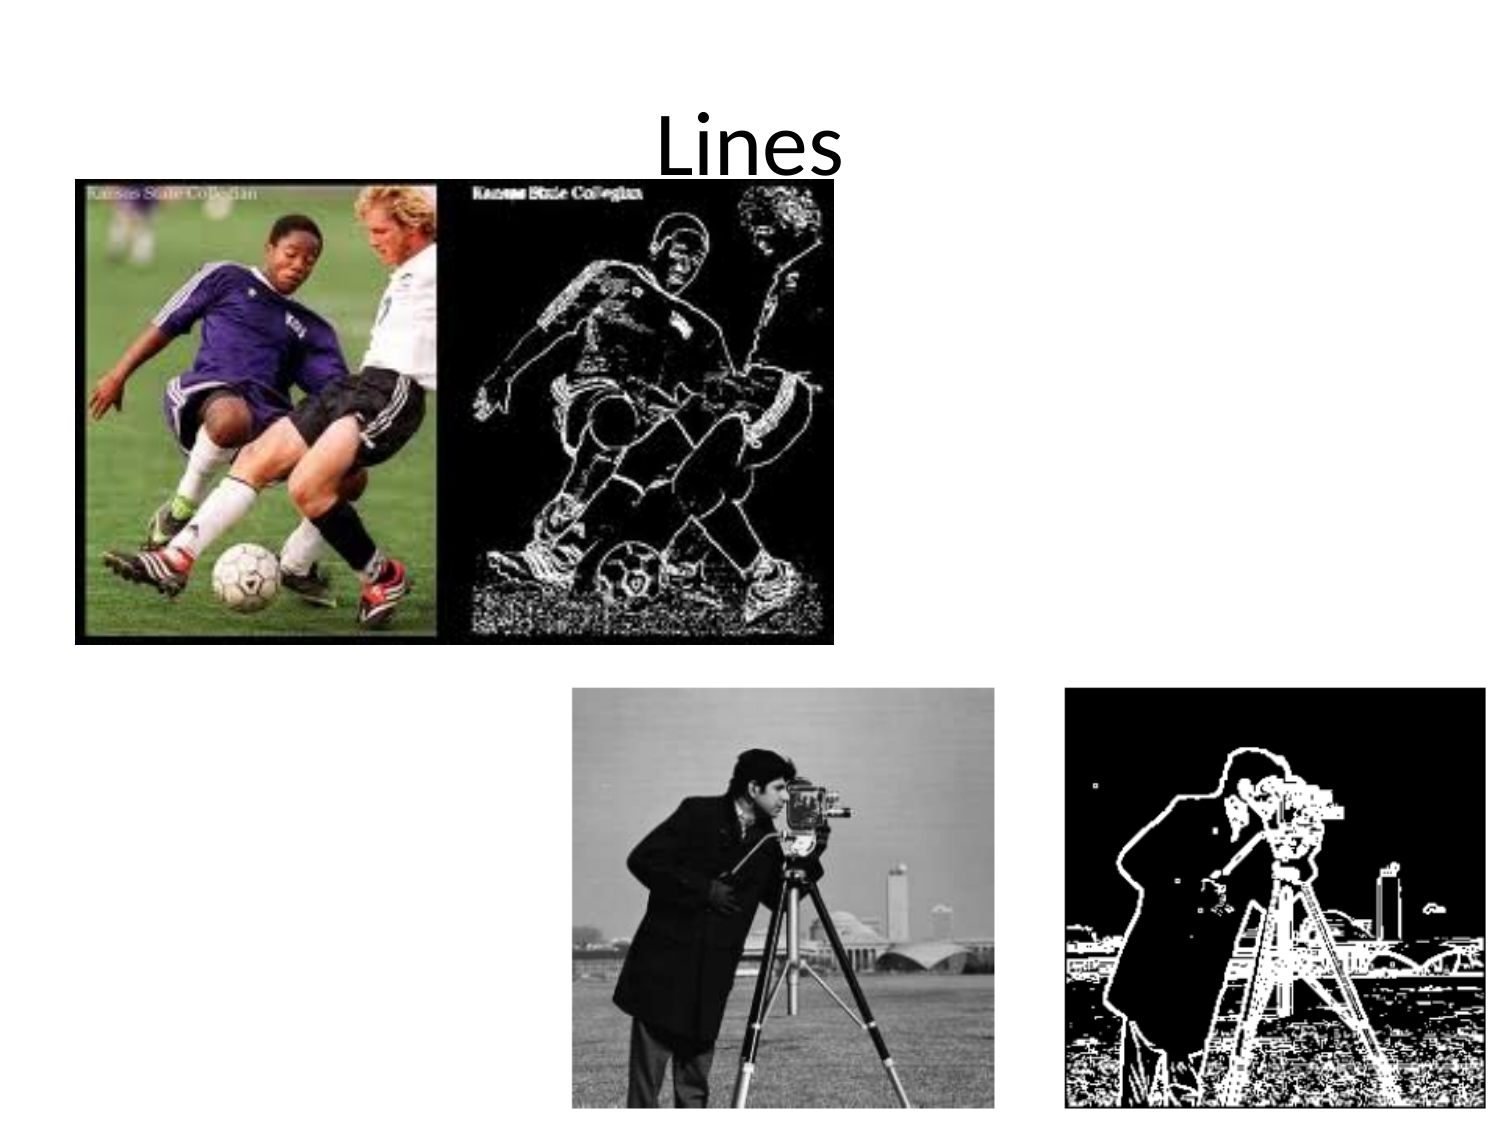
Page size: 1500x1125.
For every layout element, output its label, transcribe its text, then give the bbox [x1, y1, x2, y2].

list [74, 179, 834, 646]
picture [552, 674, 1500, 1125]
title Lines [75, 45, 1425, 233]
